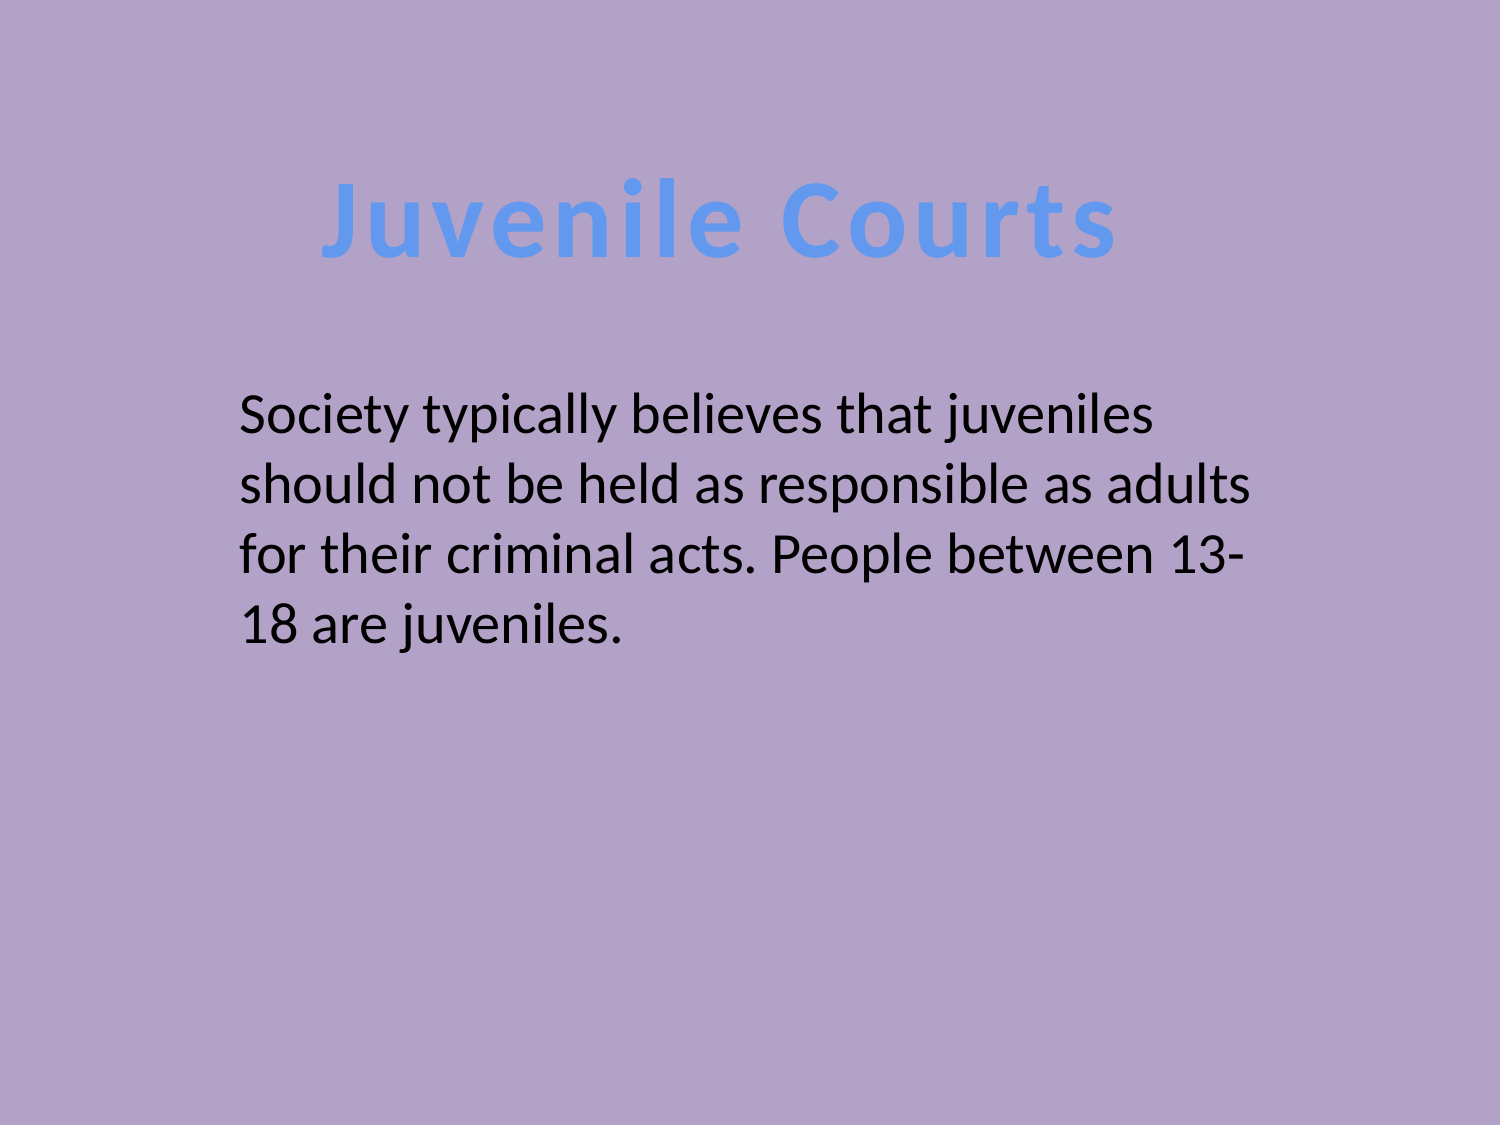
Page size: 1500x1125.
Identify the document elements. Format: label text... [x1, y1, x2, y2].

text_box Society typically believes that juveniles should not be held as responsible as adults for their criminal acts. People between 13-18 are juveniles. [225, 323, 1313, 663]
text_box Juvenile Courts [306, 137, 1134, 288]
